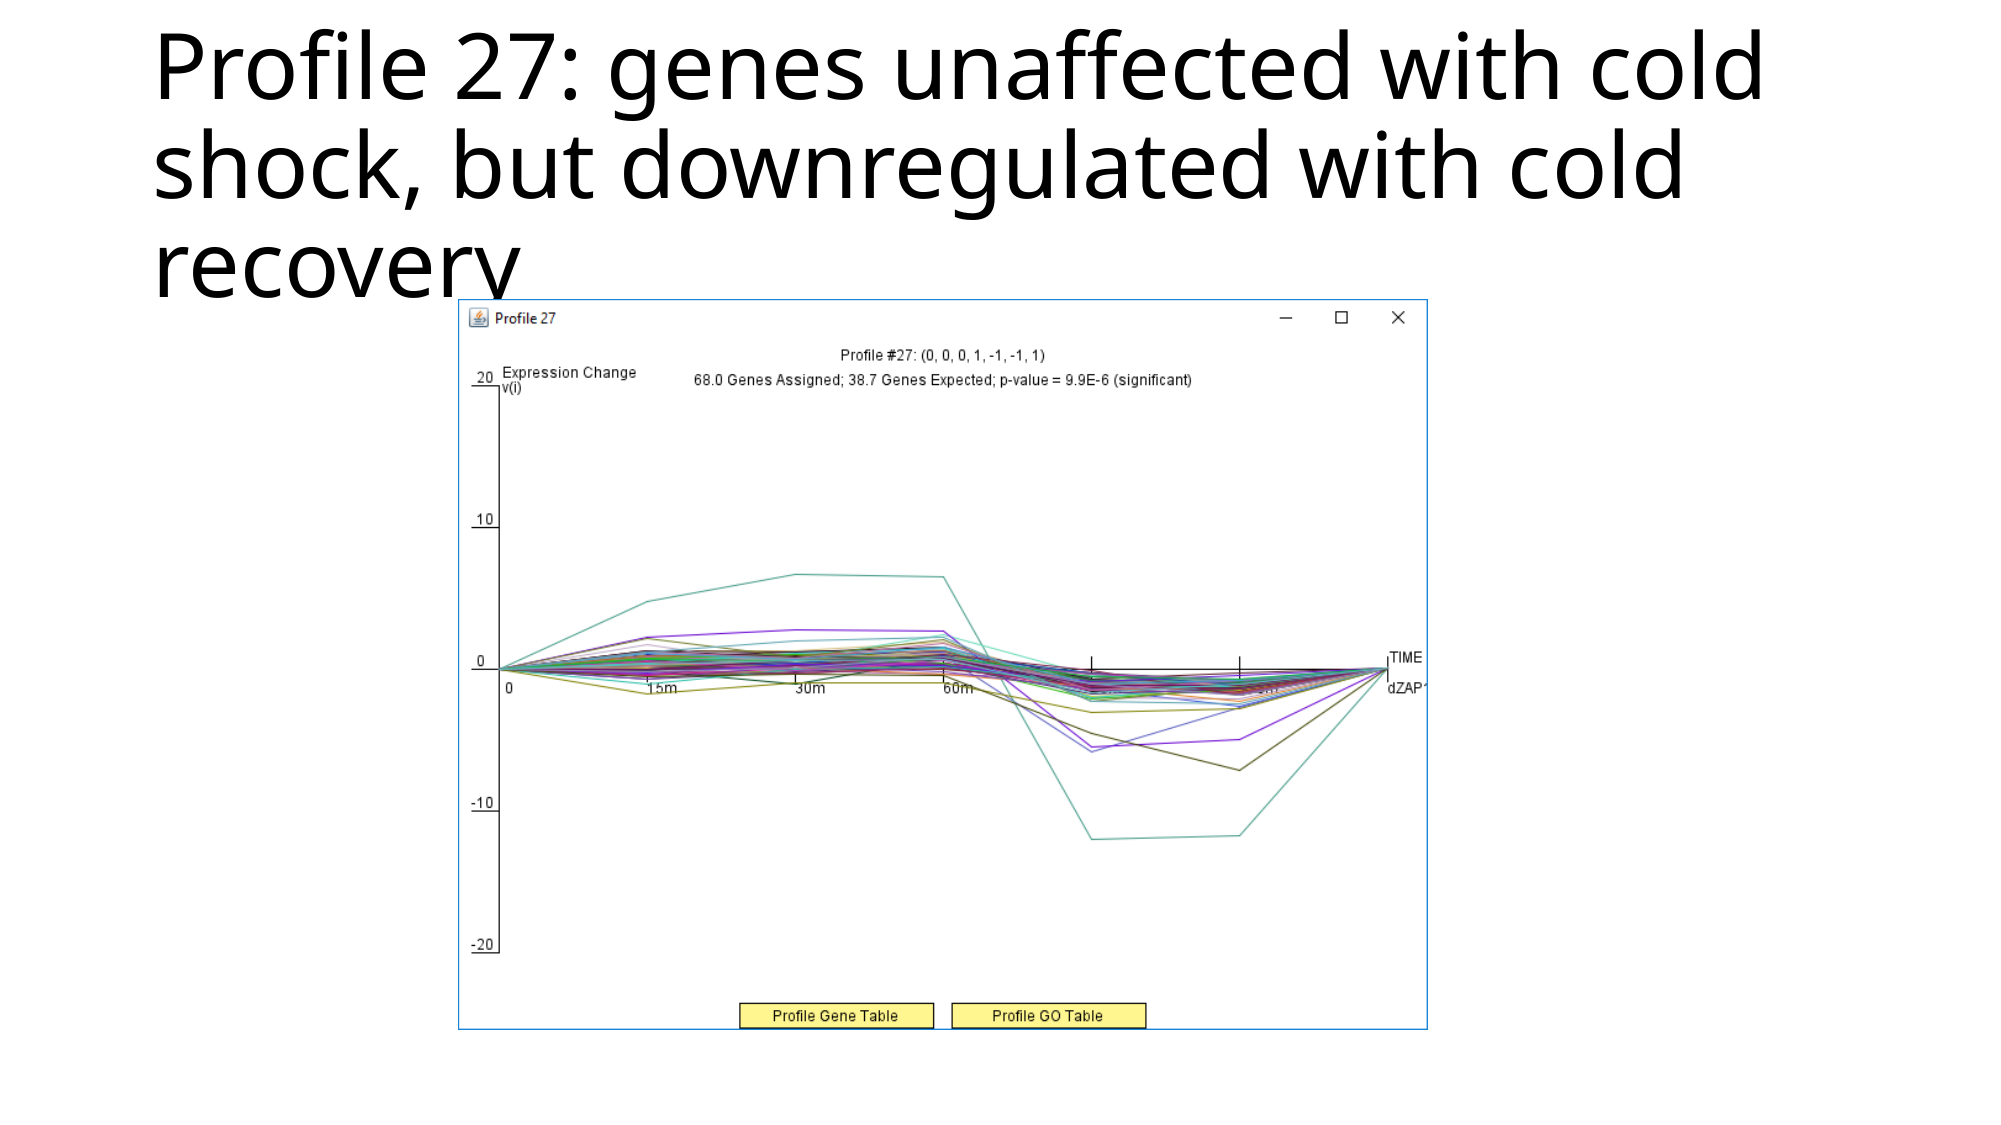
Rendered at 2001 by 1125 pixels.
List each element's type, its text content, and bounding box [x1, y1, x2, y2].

title Profile 27: genes unaffected with cold shock, but downregulated with cold recovery [137, 59, 1863, 278]
picture [458, 299, 1428, 1031]
